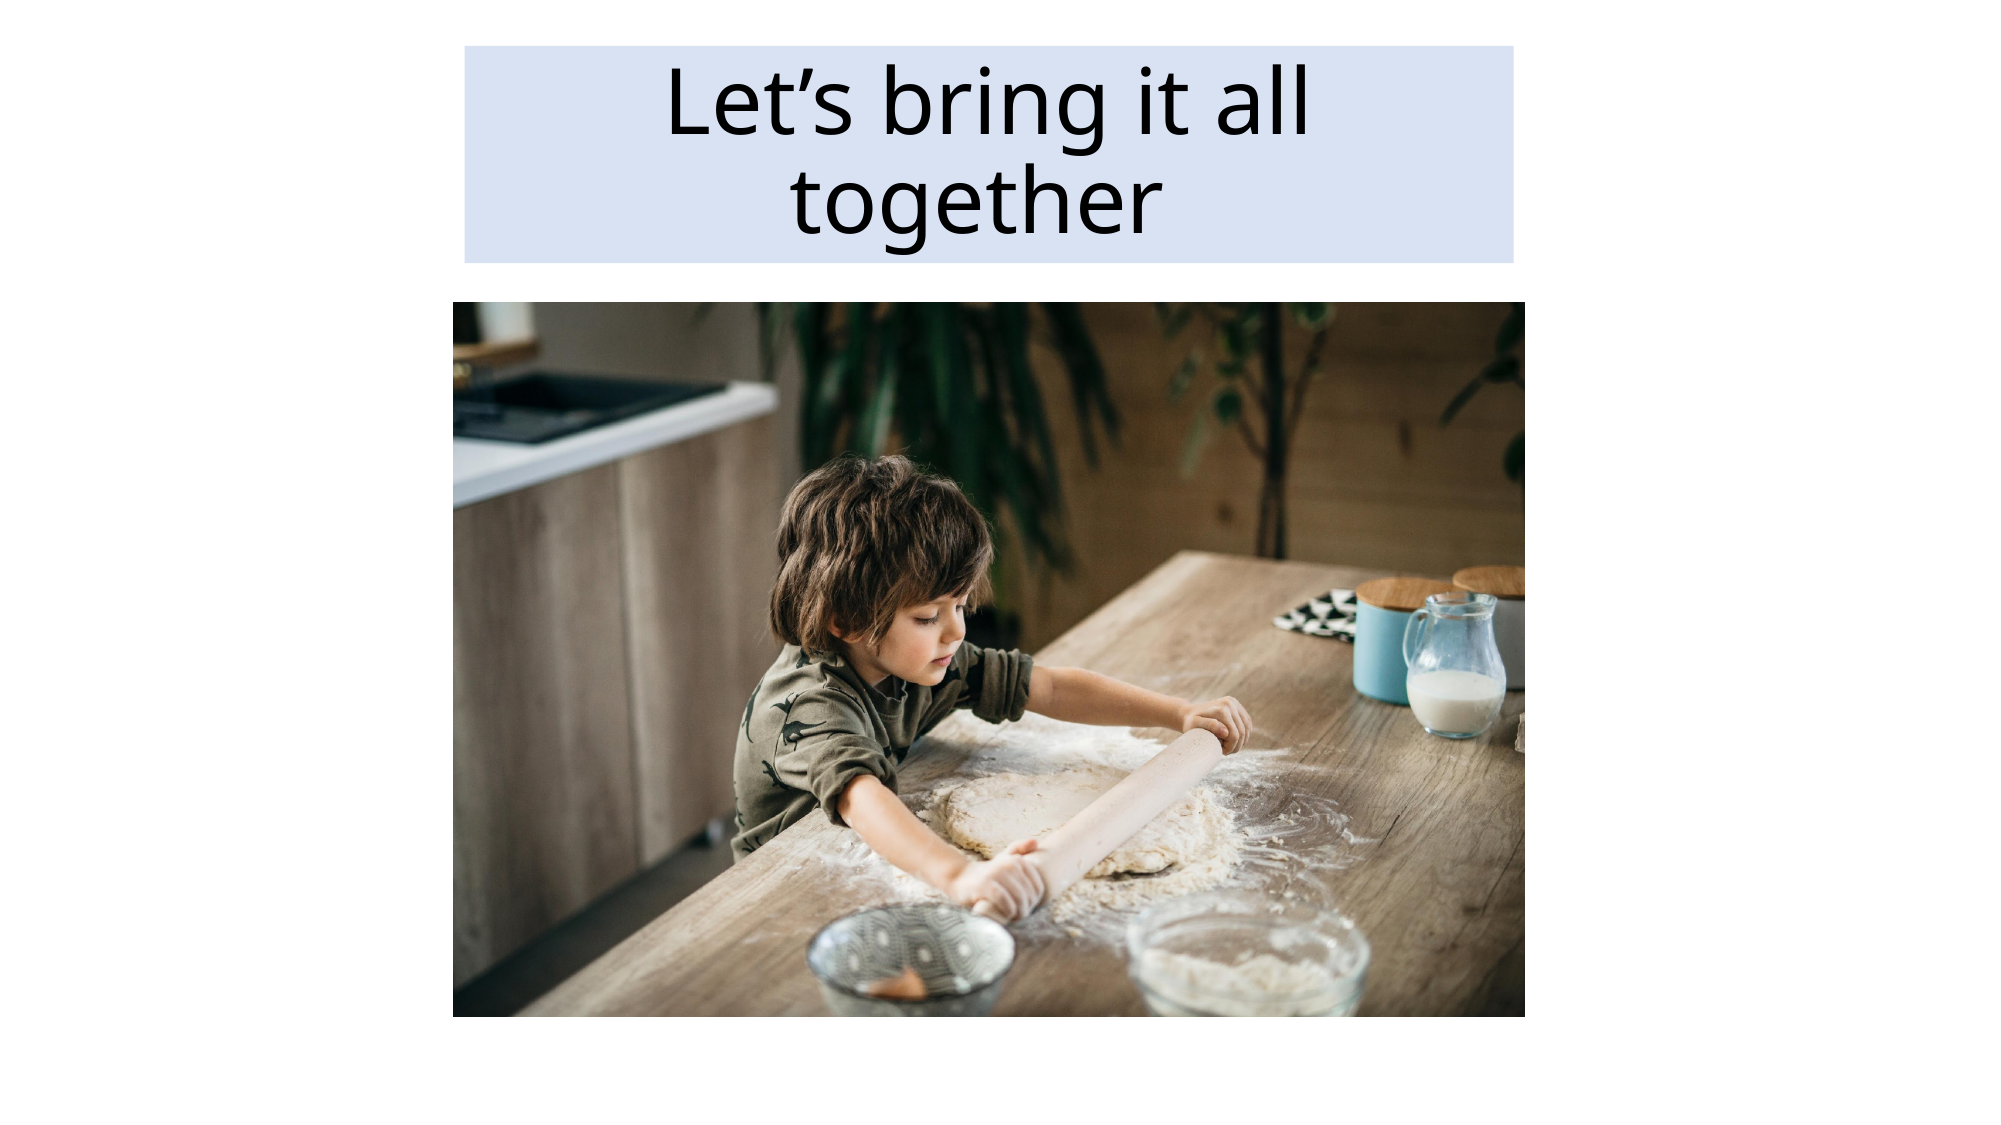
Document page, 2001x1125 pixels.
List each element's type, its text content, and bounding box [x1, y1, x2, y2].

title Let’s bring it all together [464, 45, 1514, 264]
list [453, 302, 1525, 1017]
